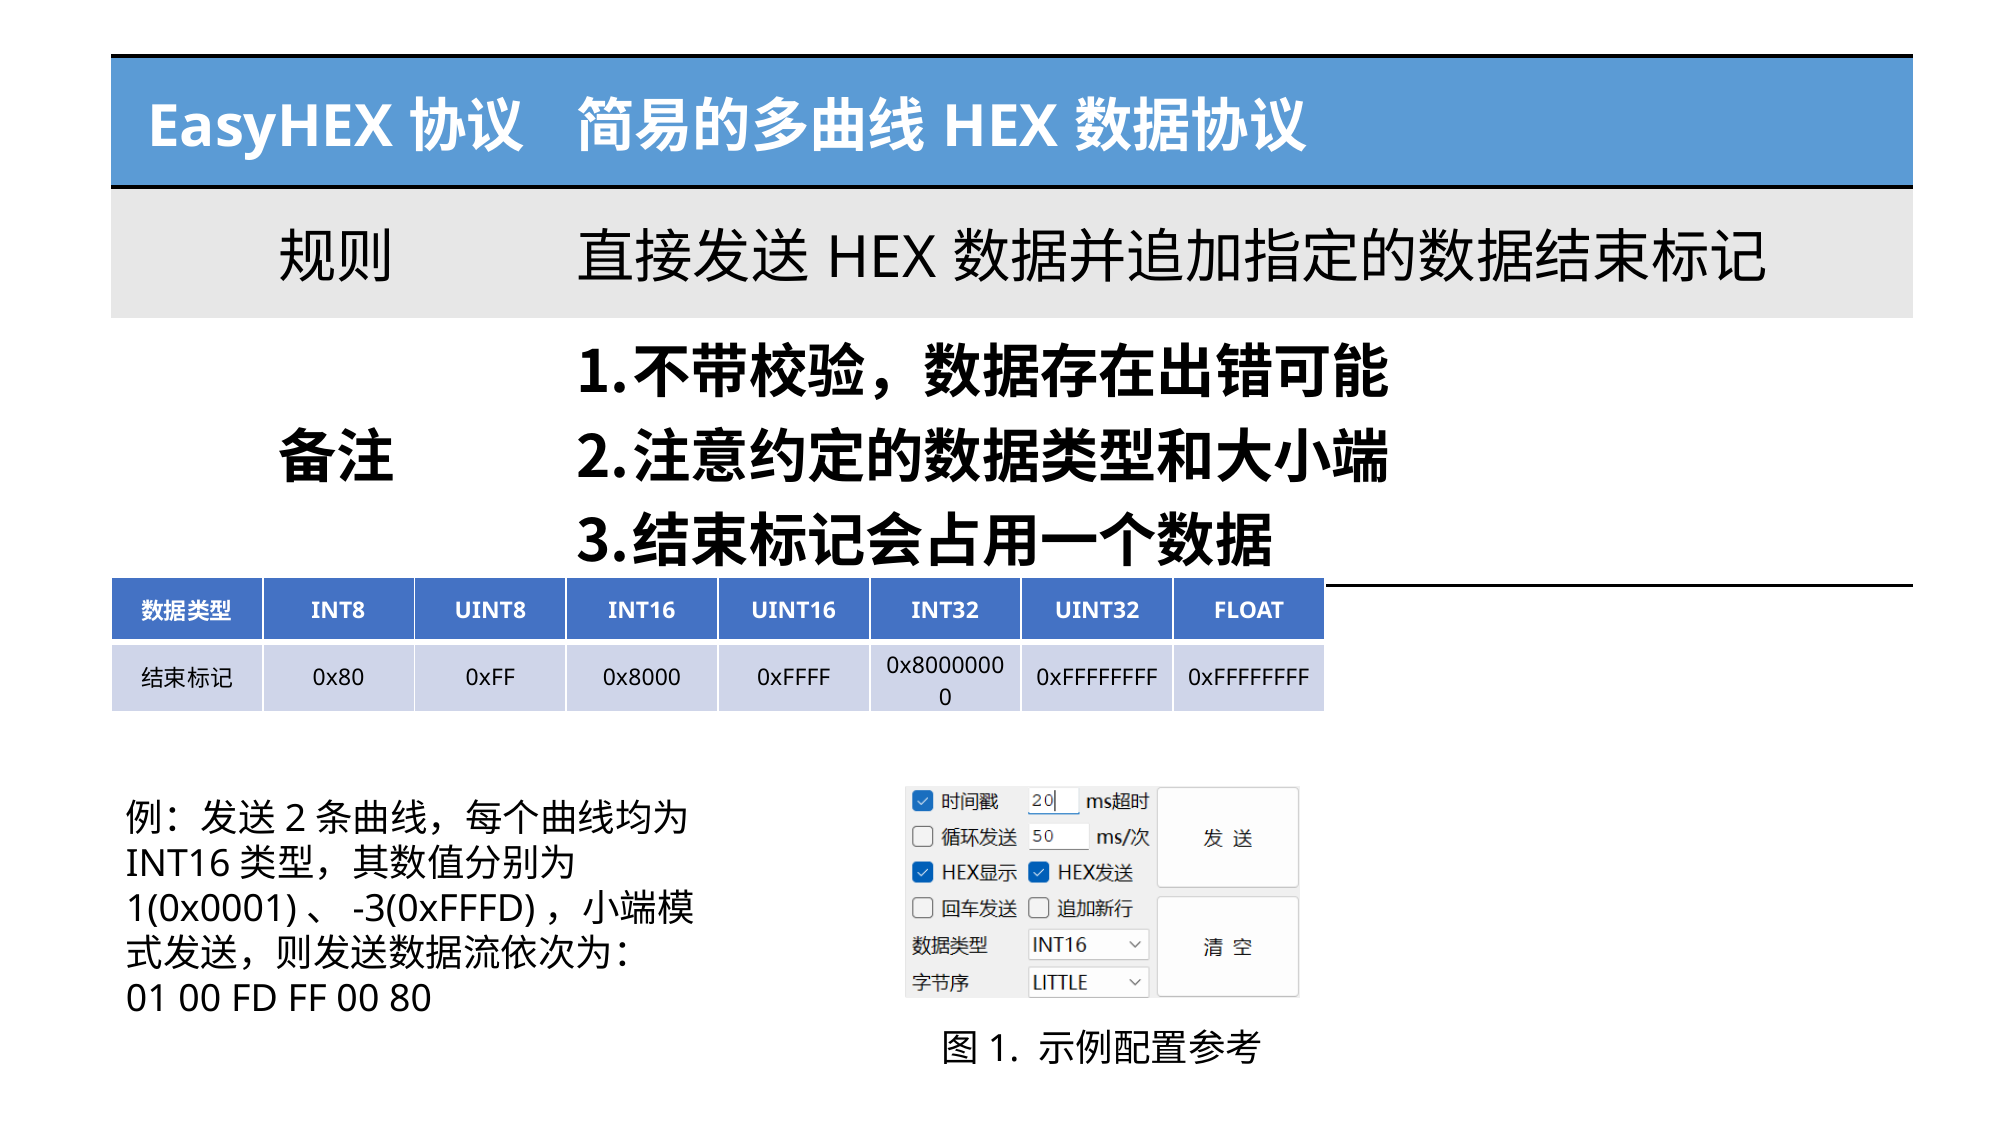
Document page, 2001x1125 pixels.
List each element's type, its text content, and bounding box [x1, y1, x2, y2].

table_header INT8 [264, 578, 414, 639]
table_header UINT32 [1022, 578, 1172, 639]
table_cell 0xFF [415, 645, 565, 711]
table_cell 0x80 [264, 645, 414, 711]
table_cell 0xFFFFFFFF [1174, 645, 1324, 711]
table_header INT16 [567, 578, 717, 639]
table_cell 结束标记 [112, 645, 262, 711]
text_box 图1. 示例配置参考 [786, 1016, 1419, 1077]
table_cell 0x8000 [567, 645, 717, 711]
table_cell 不带校验，数据存在出错可能 注意约定的数据类型和大小端 结束标记会占用一个数据 [561, 318, 1913, 584]
table_header FLOAT [1174, 578, 1324, 639]
table_cell 0x80000000 [871, 645, 1020, 711]
table_header UINT8 [415, 578, 565, 639]
table_cell 备注 [111, 318, 561, 576]
text_box 例：发送2条曲线，每个曲线均为INT16类型，其数值分别为1(0x0001)、-3(0xFFFD)，小端模式发送，则发送数据流依次为： 01 00 FD FF 00 80 [111, 786, 744, 1027]
table_header INT32 [871, 578, 1020, 639]
table_cell 0xFFFF [719, 645, 869, 711]
table_header 简易的多曲线HEX数据协议 [561, 58, 1913, 185]
table_cell 直接发送HEX数据并追加指定的数据结束标记 [561, 189, 1913, 318]
table_header EasyHEX协议 [111, 58, 561, 185]
picture [905, 786, 1300, 998]
table_header 数据类型 [112, 578, 262, 639]
table_cell 规则 [111, 189, 561, 318]
table_header UINT16 [719, 578, 869, 639]
table_cell 0xFFFFFFFF [1022, 645, 1172, 711]
